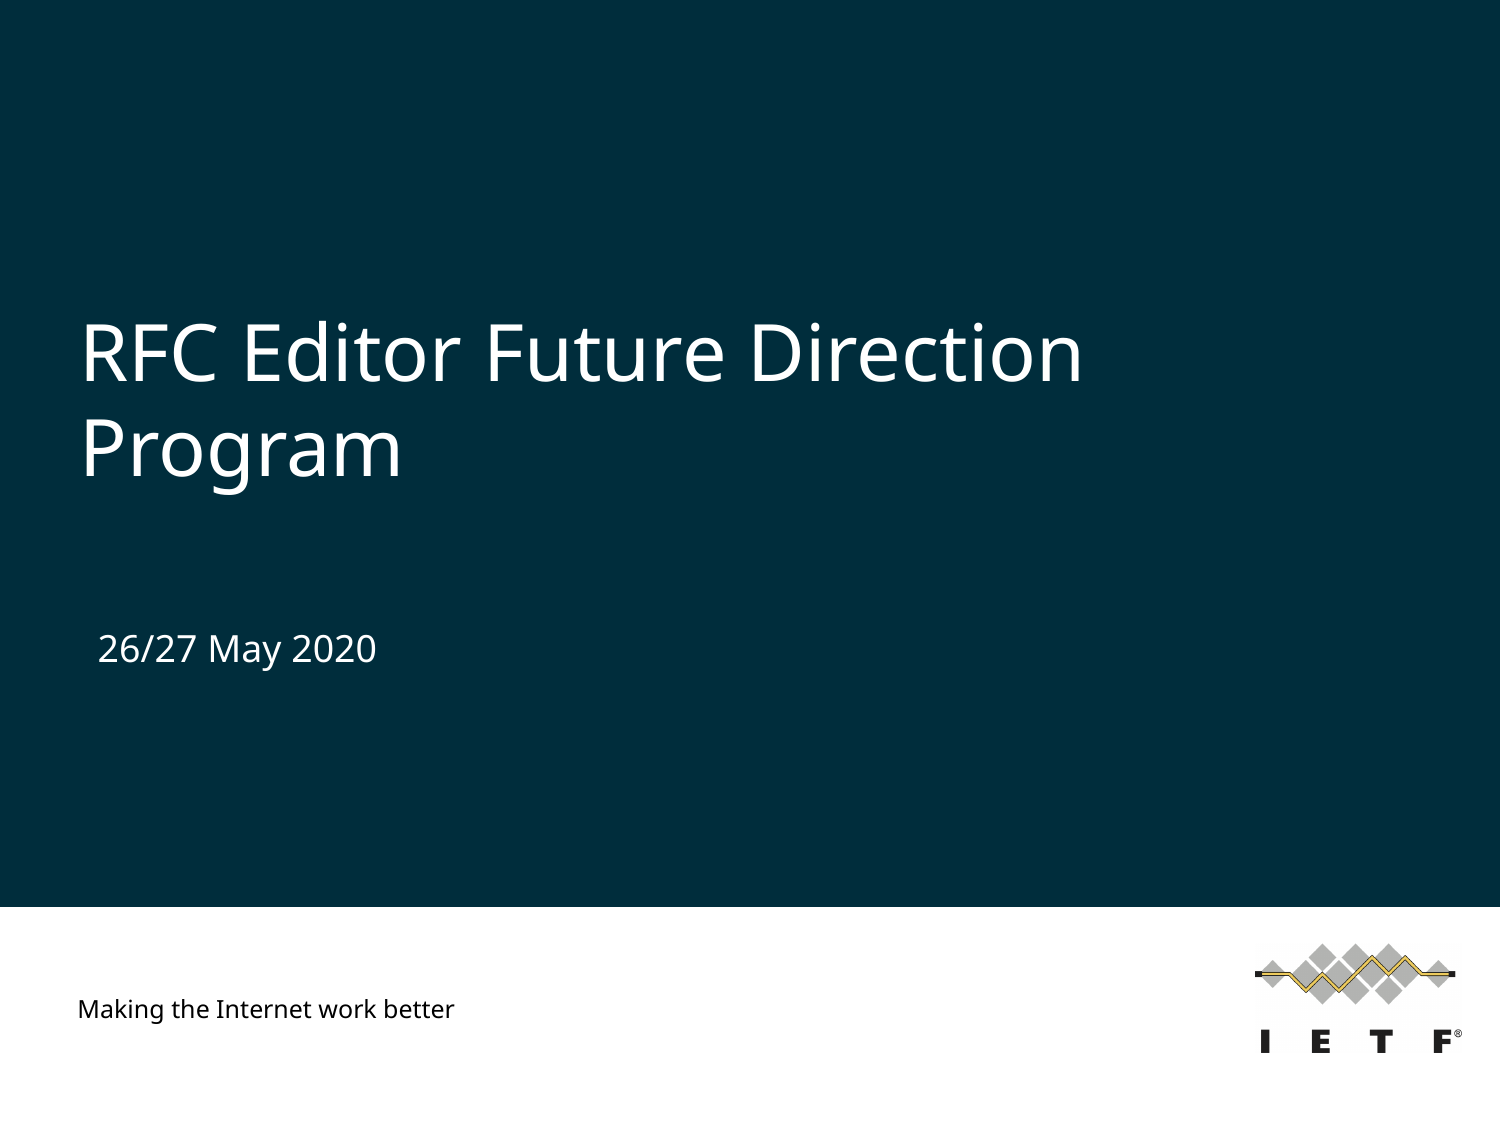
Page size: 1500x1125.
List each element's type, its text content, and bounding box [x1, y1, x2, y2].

picture [339, 339, 345, 380]
picture [339, 323, 346, 331]
picture [975, 339, 981, 380]
picture [755, 325, 799, 380]
picture [87, 325, 125, 380]
picture [687, 338, 722, 381]
picture [975, 323, 982, 331]
picture [1043, 338, 1078, 380]
picture [575, 329, 599, 381]
picture [248, 325, 279, 380]
picture [491, 325, 522, 380]
picture [436, 338, 460, 380]
picture [531, 339, 566, 381]
picture [812, 339, 818, 380]
picture [608, 339, 643, 381]
picture [861, 338, 896, 381]
picture [136, 325, 167, 380]
picture [386, 338, 424, 381]
picture [941, 329, 965, 381]
subtitle 26/27 May 2020 [64, 610, 1413, 705]
picture [657, 338, 681, 380]
title RFC Editor Future Direction Program [64, 397, 1413, 603]
picture [993, 338, 1031, 381]
picture [1255, 943, 1462, 1053]
picture [289, 321, 325, 381]
picture [355, 329, 379, 381]
picture [812, 323, 819, 331]
picture [906, 338, 935, 381]
picture [174, 324, 215, 381]
picture [832, 338, 856, 380]
